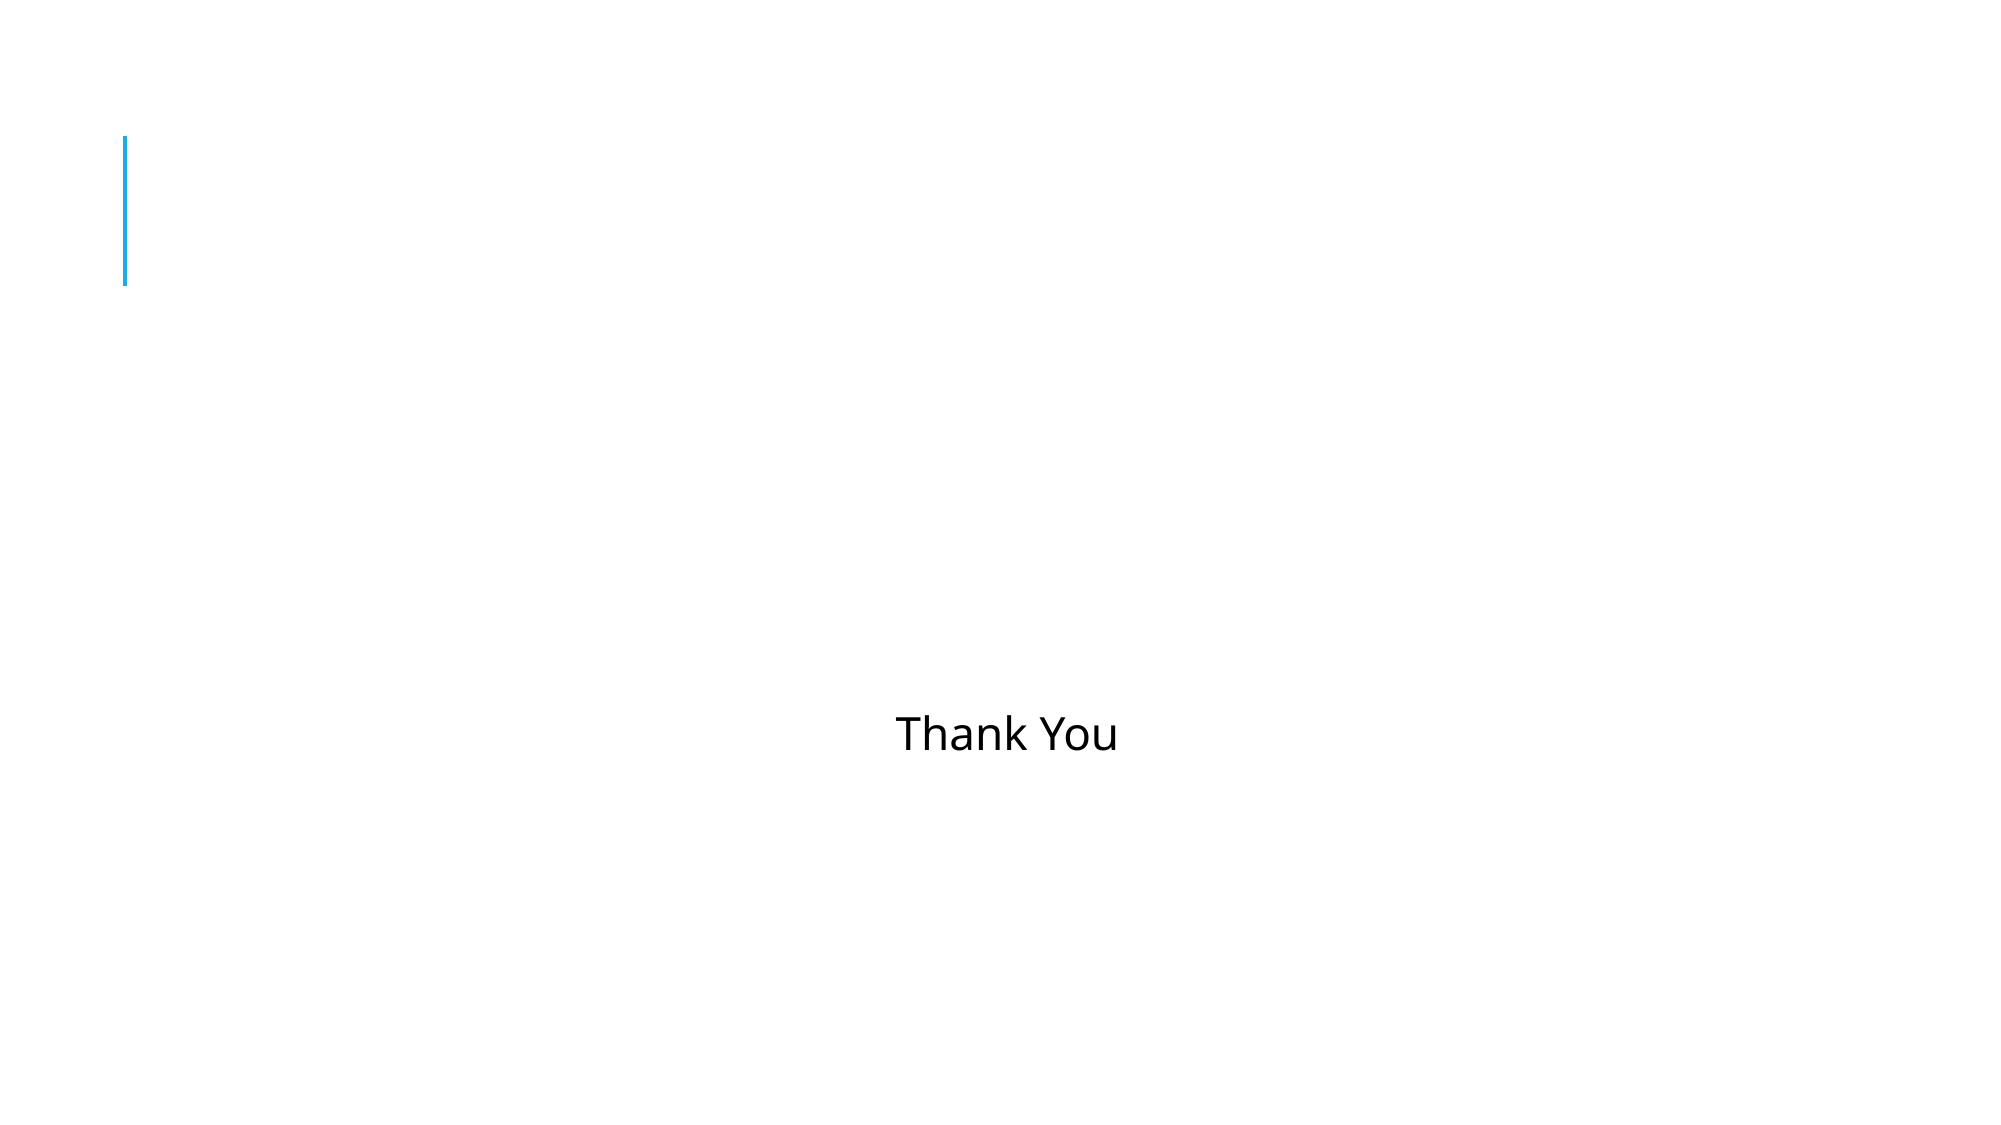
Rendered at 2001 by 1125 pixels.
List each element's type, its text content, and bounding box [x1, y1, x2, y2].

list Thank You [137, 68, 1863, 1014]
